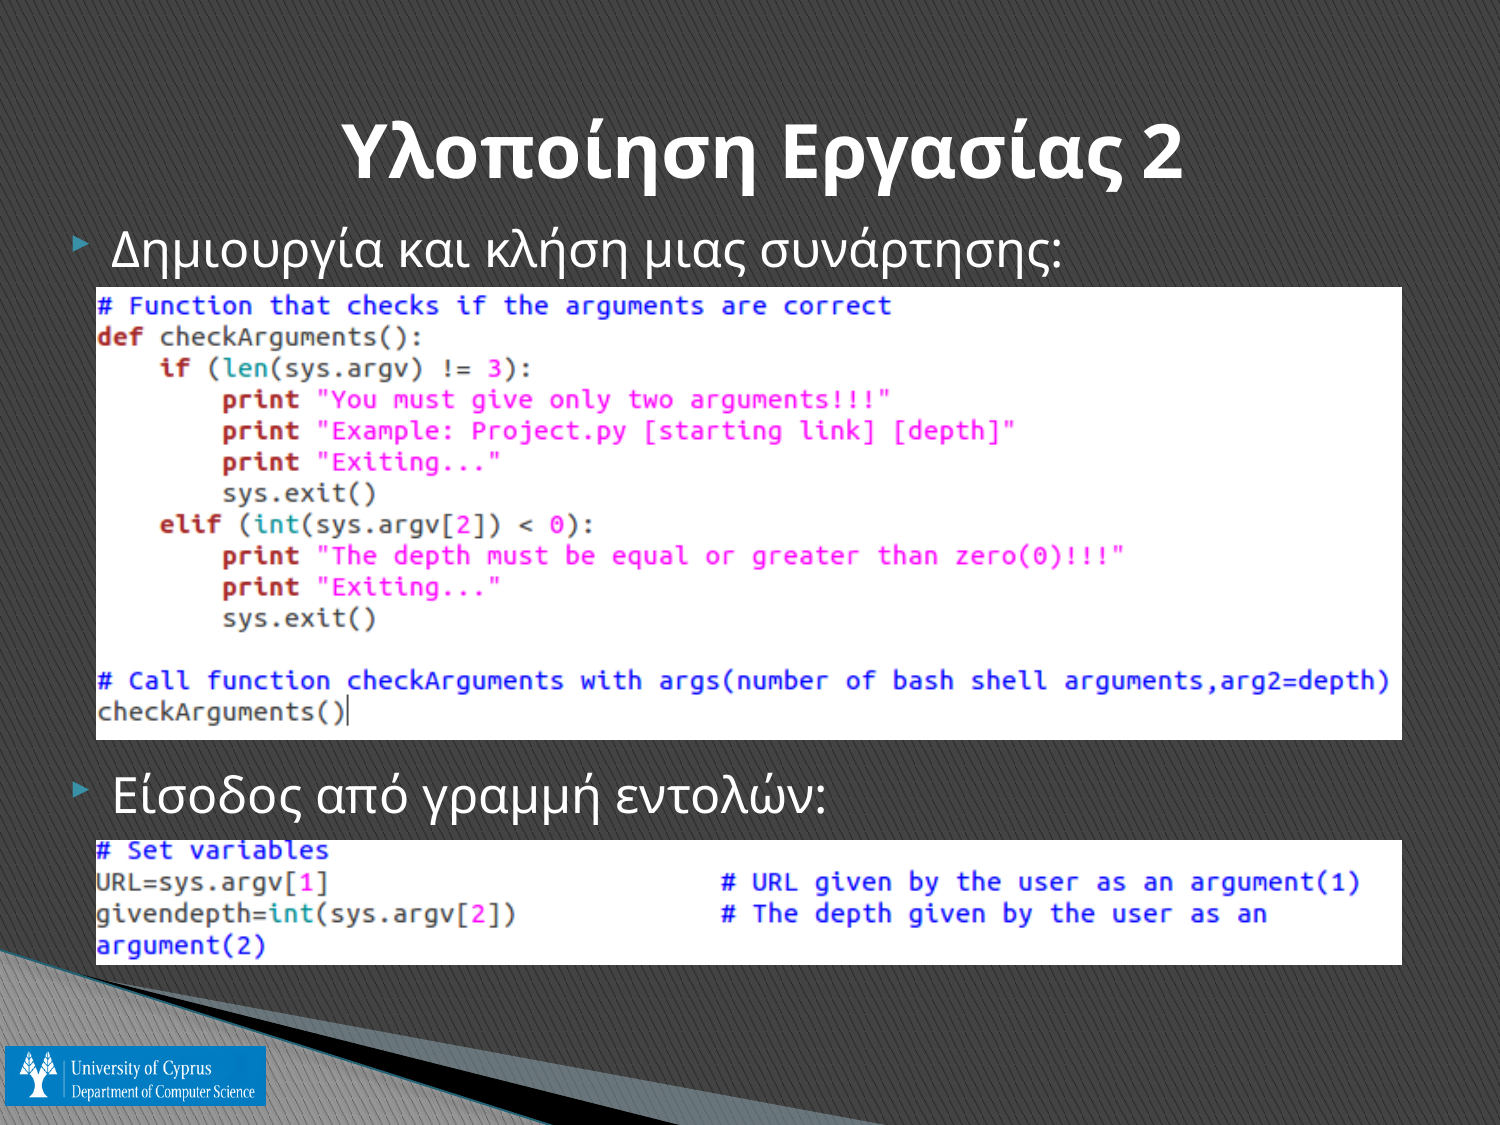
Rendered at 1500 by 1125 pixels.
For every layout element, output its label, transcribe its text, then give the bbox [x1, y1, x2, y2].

picture [95, 287, 1402, 740]
picture [5, 1046, 266, 1107]
text_box Δημιουργία και κλήση μιας συνάρτησης: Είσοδος από γραμμή εντολών: [36, 209, 1387, 953]
picture [95, 840, 1402, 965]
title Υλοποίηση Εργασίας 2 [88, 54, 1439, 243]
